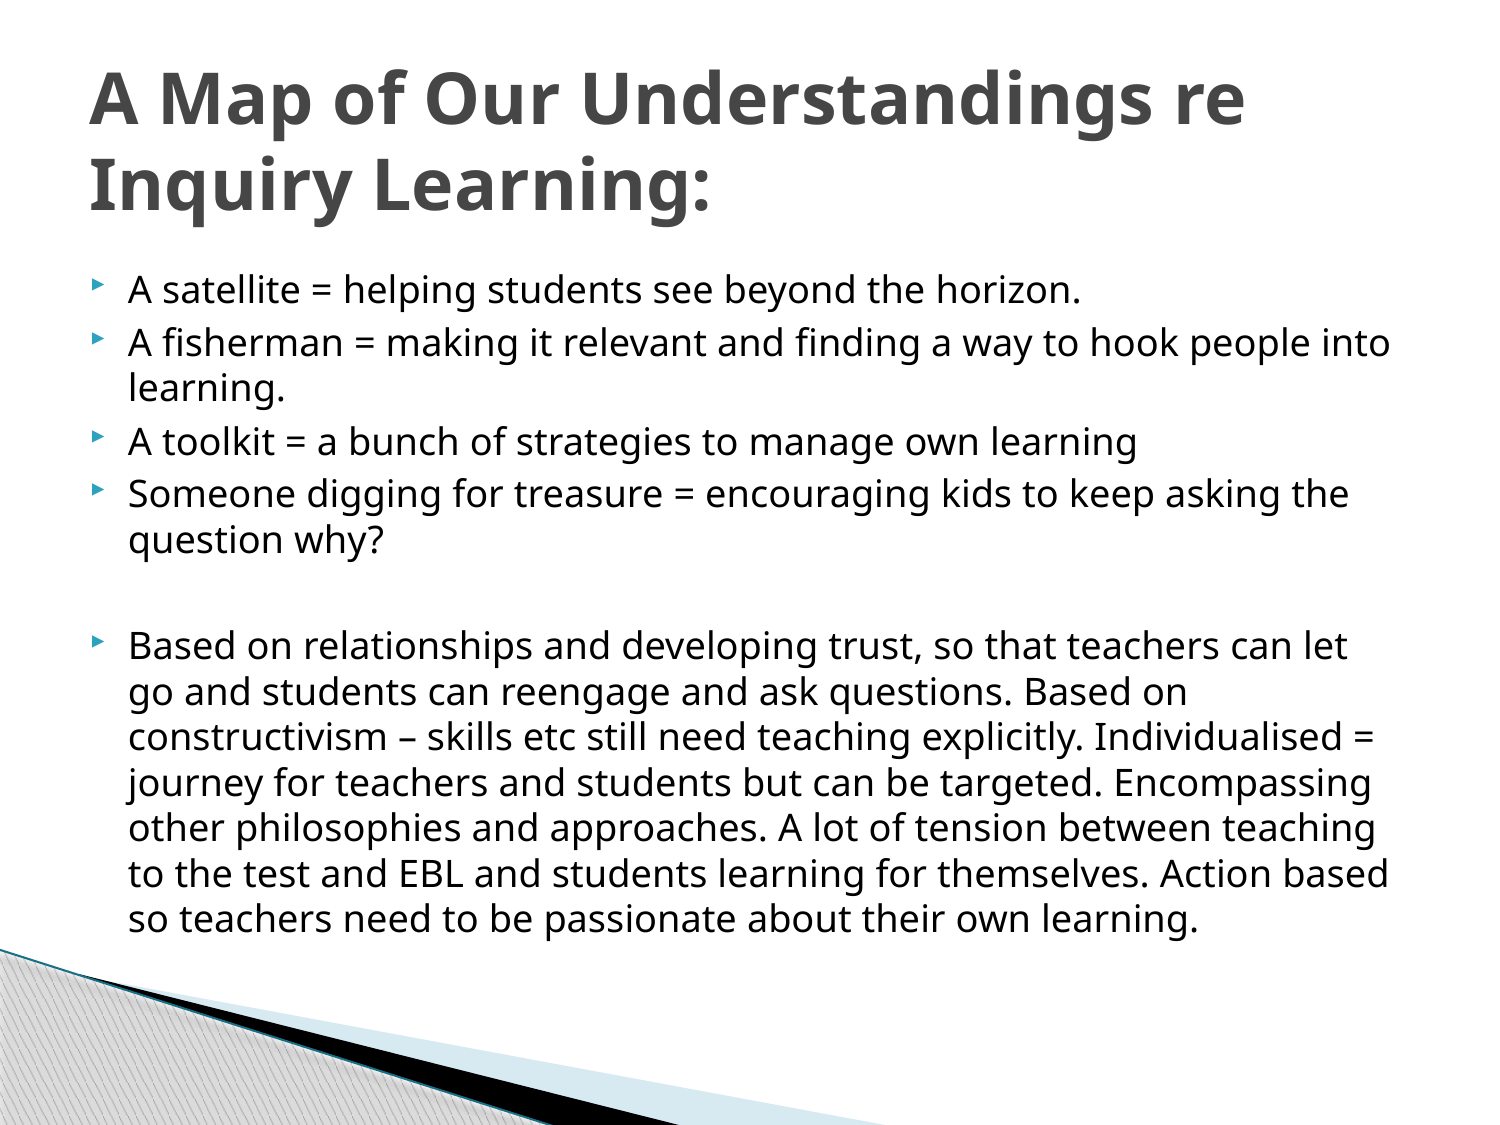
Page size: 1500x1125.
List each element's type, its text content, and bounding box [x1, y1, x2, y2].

title A Map of Our Understandings re Inquiry Learning: [75, 45, 1425, 233]
list A satellite = helping students see beyond the horizon. A fisherman = making it relevant and finding a way to hook people into learning. A toolkit = a bunch of strategies to manage own learning Someone digging for treasure = encouraging kids to keep asking the question why? Based on relationships and developing trust, so that teachers can let go and students can reengage and ask questions. Based on constructivism – skills etc still need teaching explicitly. Individualised = journey for teachers and students but can be targeted. Encompassing other philosophies and approaches. A lot of tension between teaching to the test and EBL and students learning for themselves. Action based so teachers need to be passionate about their own learning. [58, 257, 1409, 1001]
